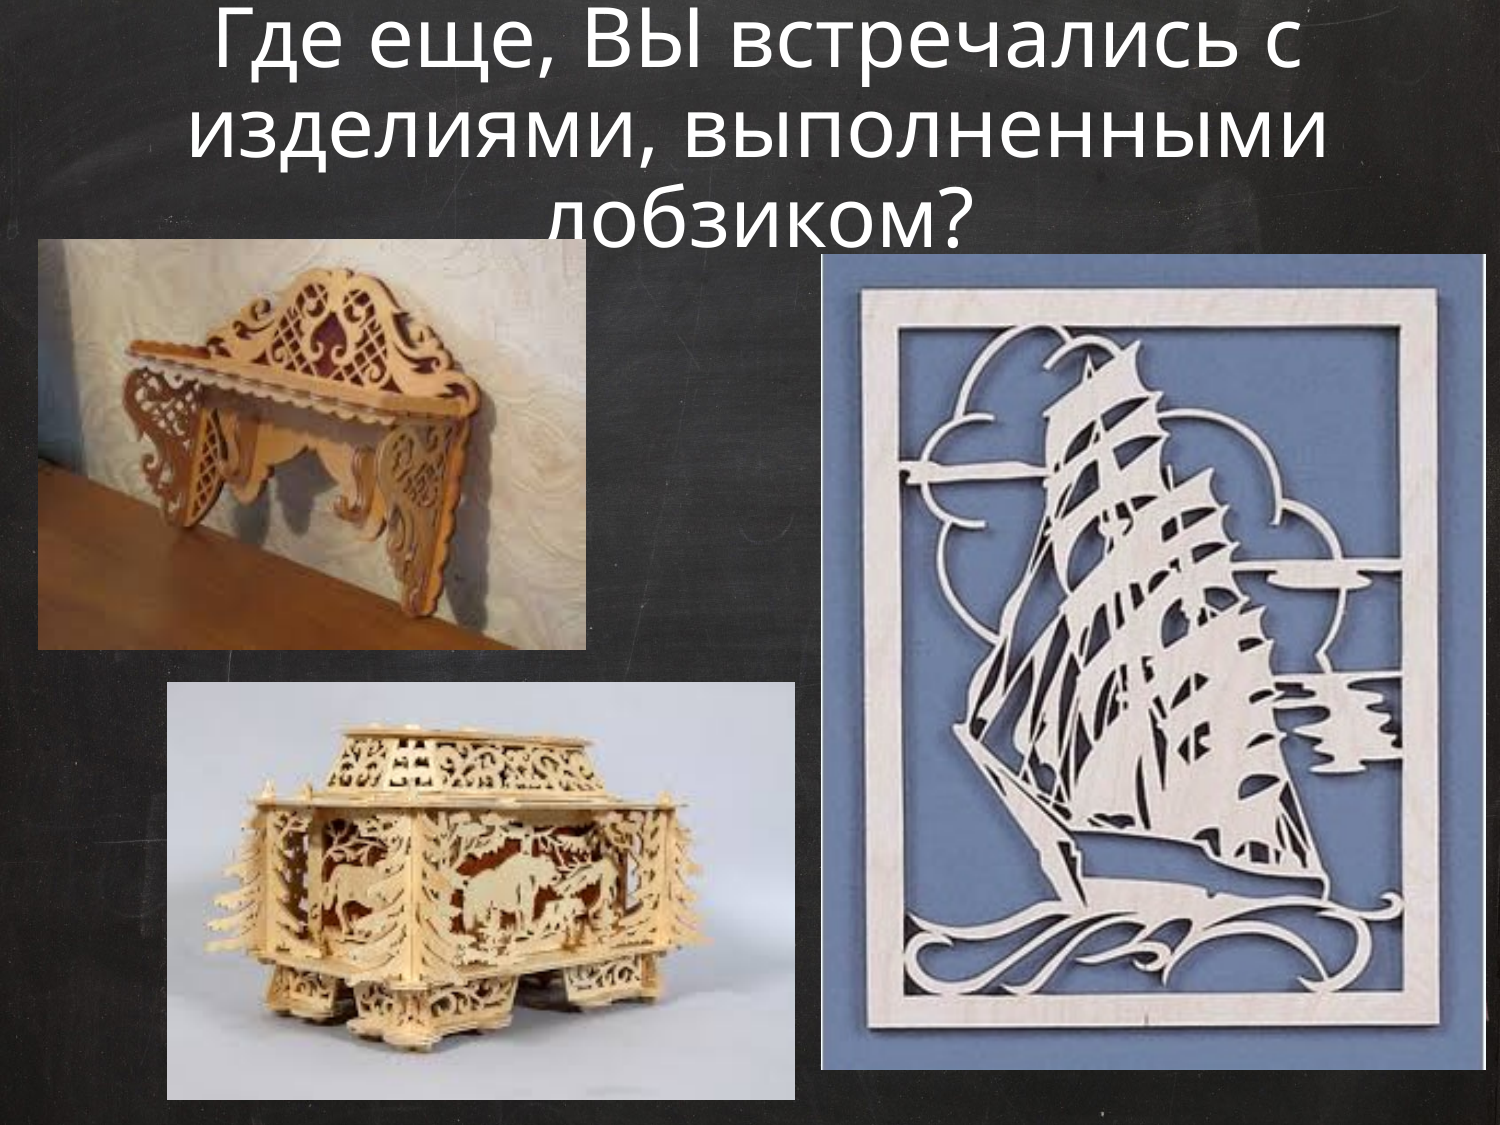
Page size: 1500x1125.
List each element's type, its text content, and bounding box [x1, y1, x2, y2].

title Где еще, ВЫ встречались с изделиями, выполненными лобзиком? [0, 0, 1500, 278]
picture [0, 239, 1500, 1125]
